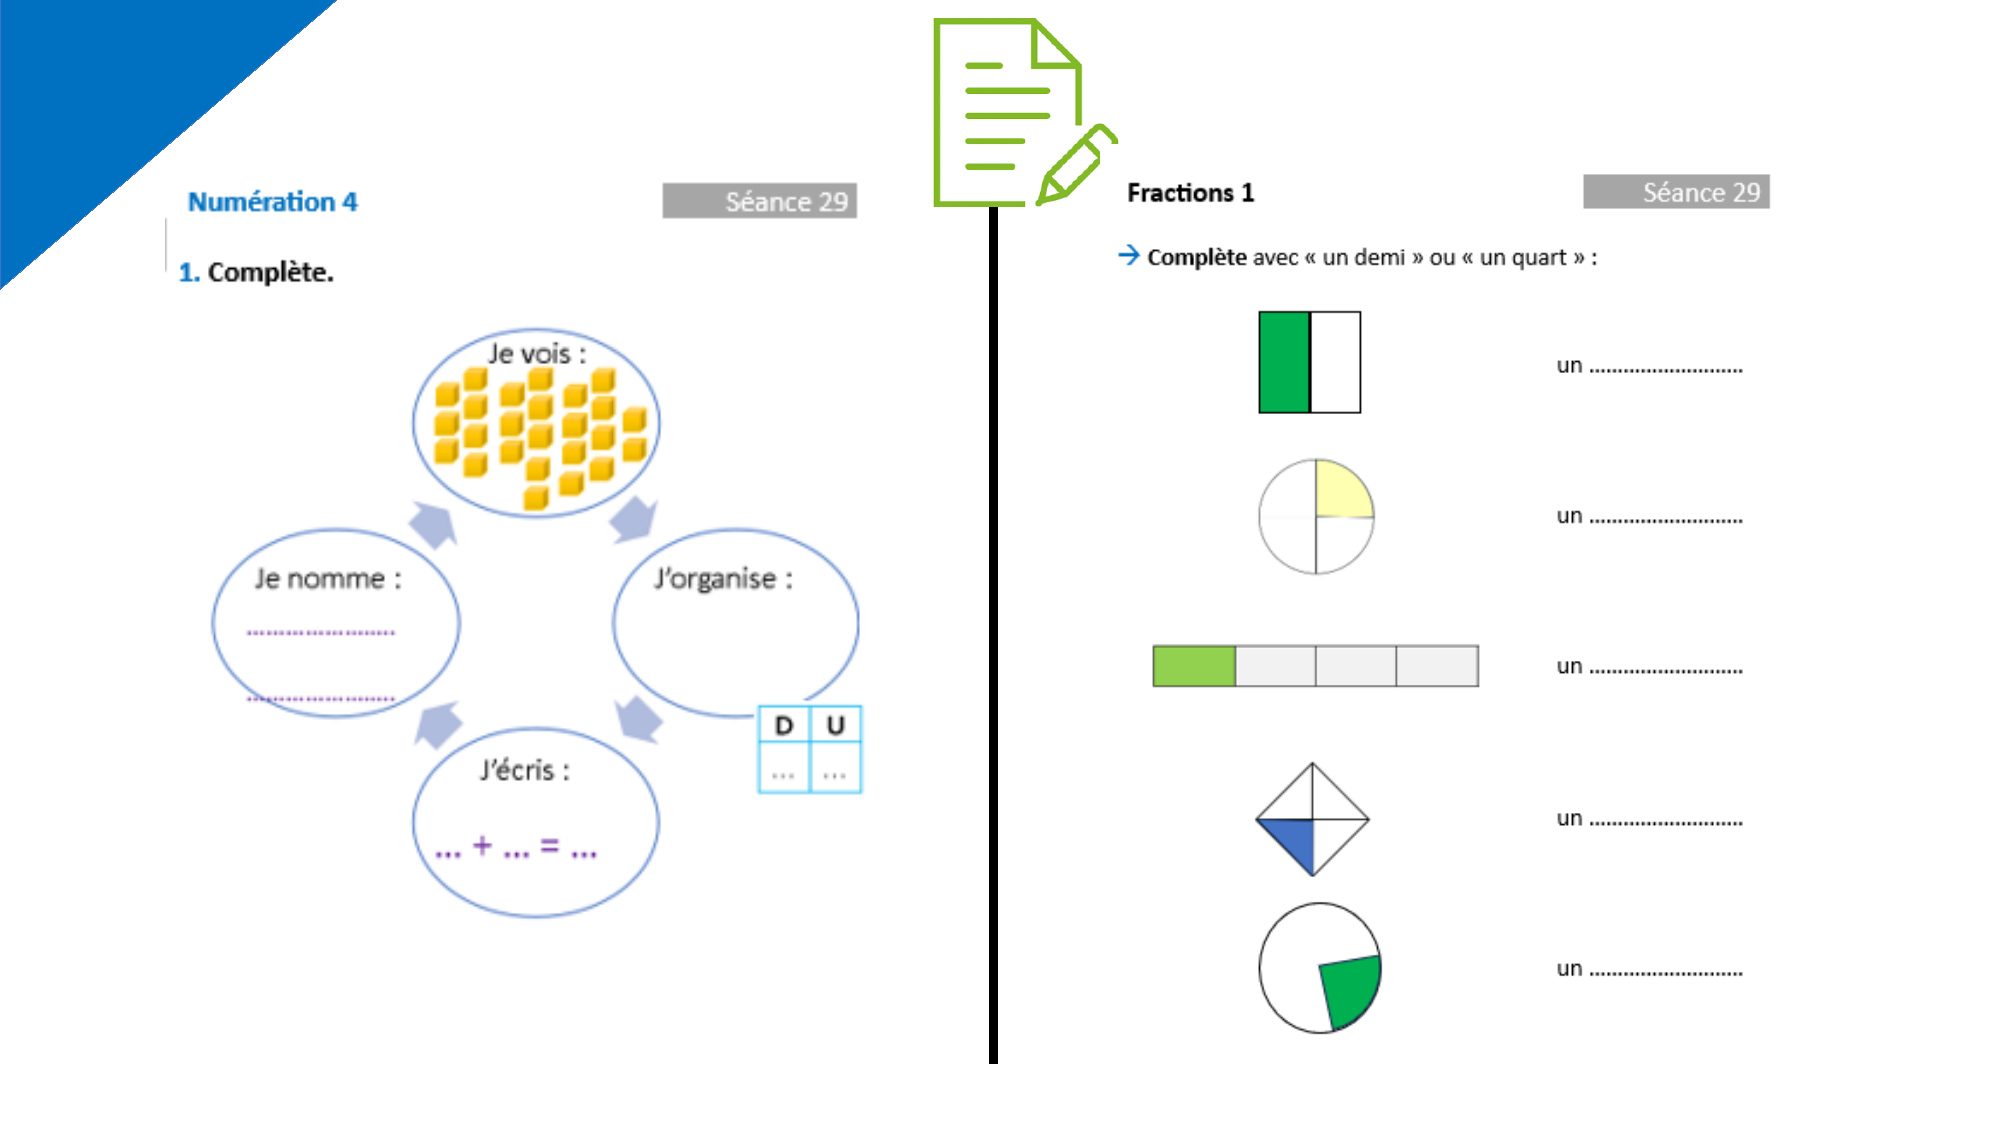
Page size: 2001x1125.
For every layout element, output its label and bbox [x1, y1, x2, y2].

picture [165, 165, 867, 926]
text_box [0, 0, 337, 290]
picture [931, 18, 1772, 1053]
